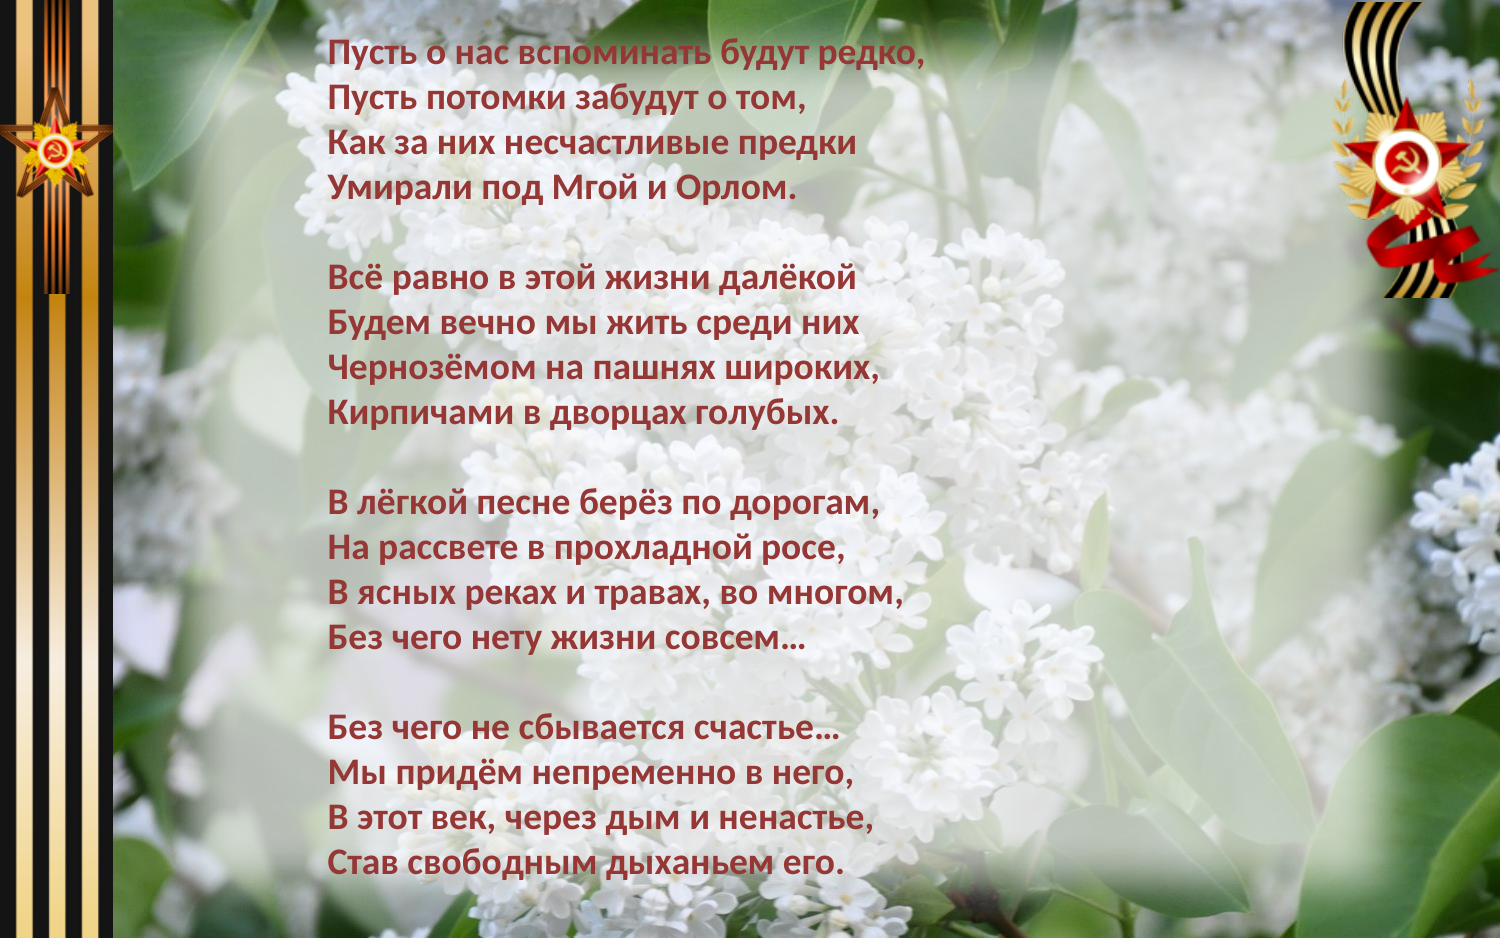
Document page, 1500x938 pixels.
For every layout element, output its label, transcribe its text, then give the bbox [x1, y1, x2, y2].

text_box Пусть о нас вспоминать будут редко, Пусть потомки забудут о том, Как за них несчастливые предки Умирали под Мгой и Орлом. Всё равно в этой жизни далёкой Будем вечно мы жить среди них Чернозёмом на пашнях широких, Кирпичами в дворцах голубых. В лёгкой песне берёз по дорогам, На рассвете в прохладной росе, В ясных реках и травах, во многом, Без чего нету жизни совсем… Без чего не сбывается счастье… Мы придём непременно в него, В этот век, через дым и ненастье, Став свободным дыханьем его. [312, 19, 1187, 890]
picture [0, 0, 1500, 938]
text_box И женщины с бойцами встанут рядом, и дети нам патроны поднесут, и надо всеми нами зацветут старинные знамена Петрограда. Руками сжав обугленное сердце, такое обещание даю я, горожанка, мать красноармейца, погибшего под Стрельною в бою: Мы будем драться с беззаветной силой, мы одолеем бешеных зверей, мы победим, клянусь тебе, Россия, от имени российских матерей. [168, 32, 1404, 905]
